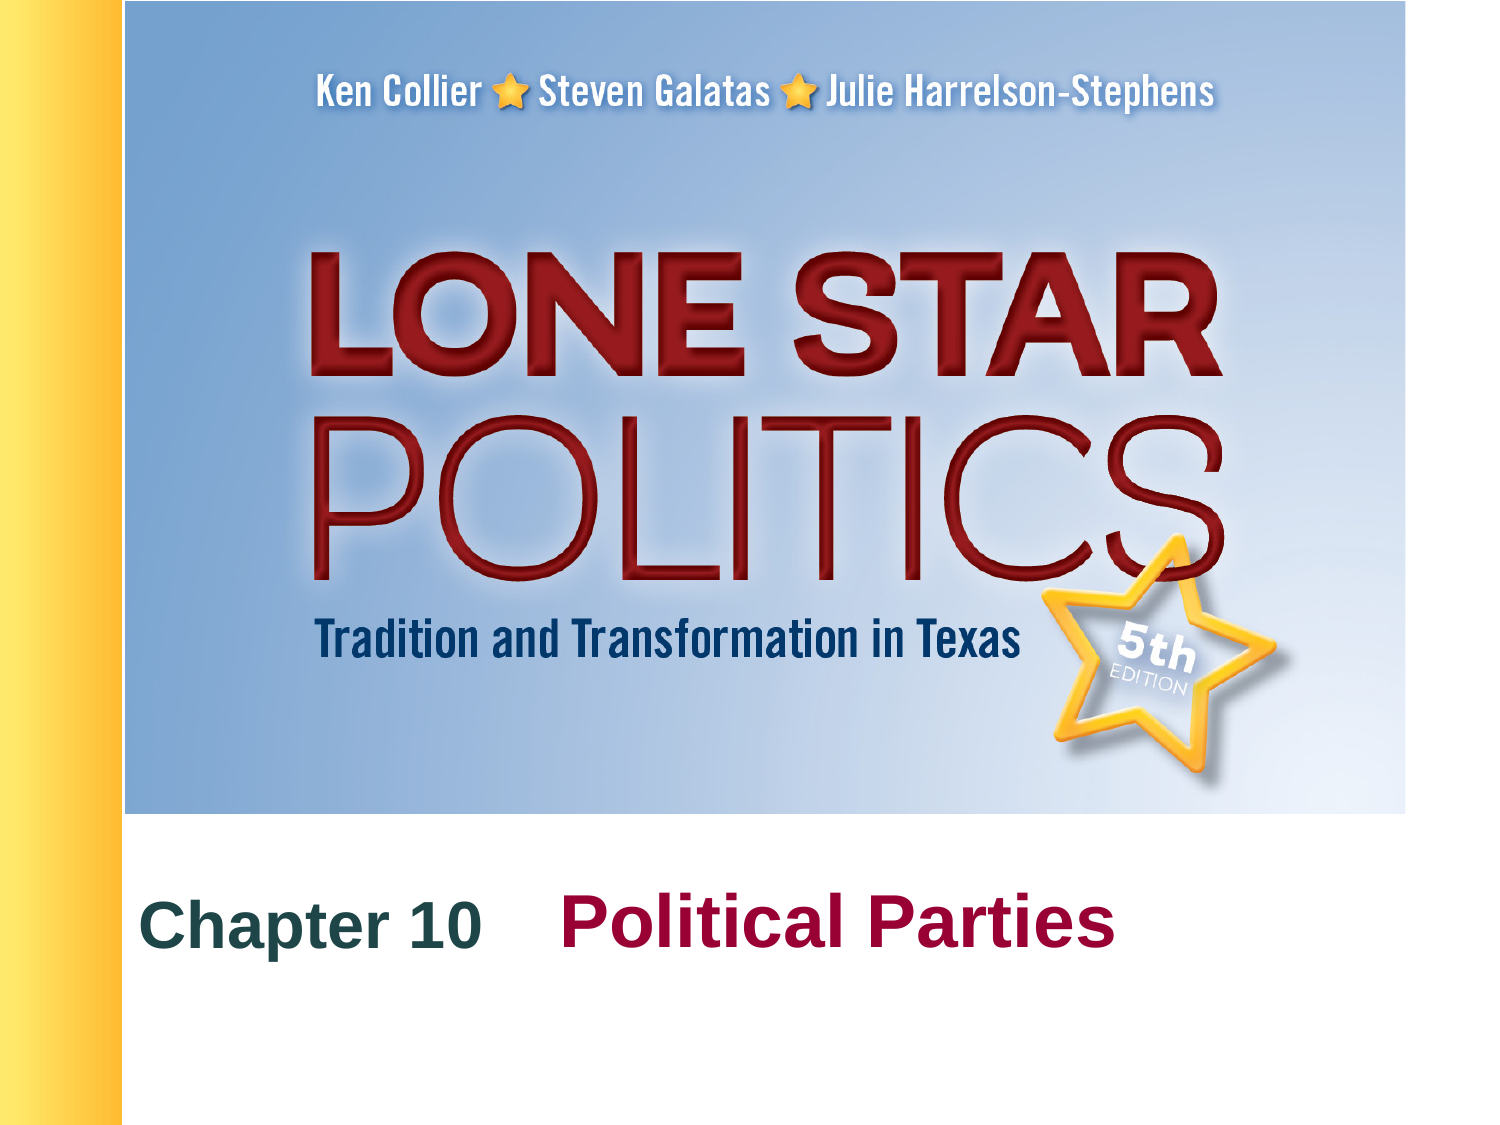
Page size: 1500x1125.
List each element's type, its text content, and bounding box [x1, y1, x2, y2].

text_box Chapter 10 [123, 874, 499, 969]
text_box Political Parties [544, 865, 1375, 971]
picture [0, 0, 1500, 1125]
